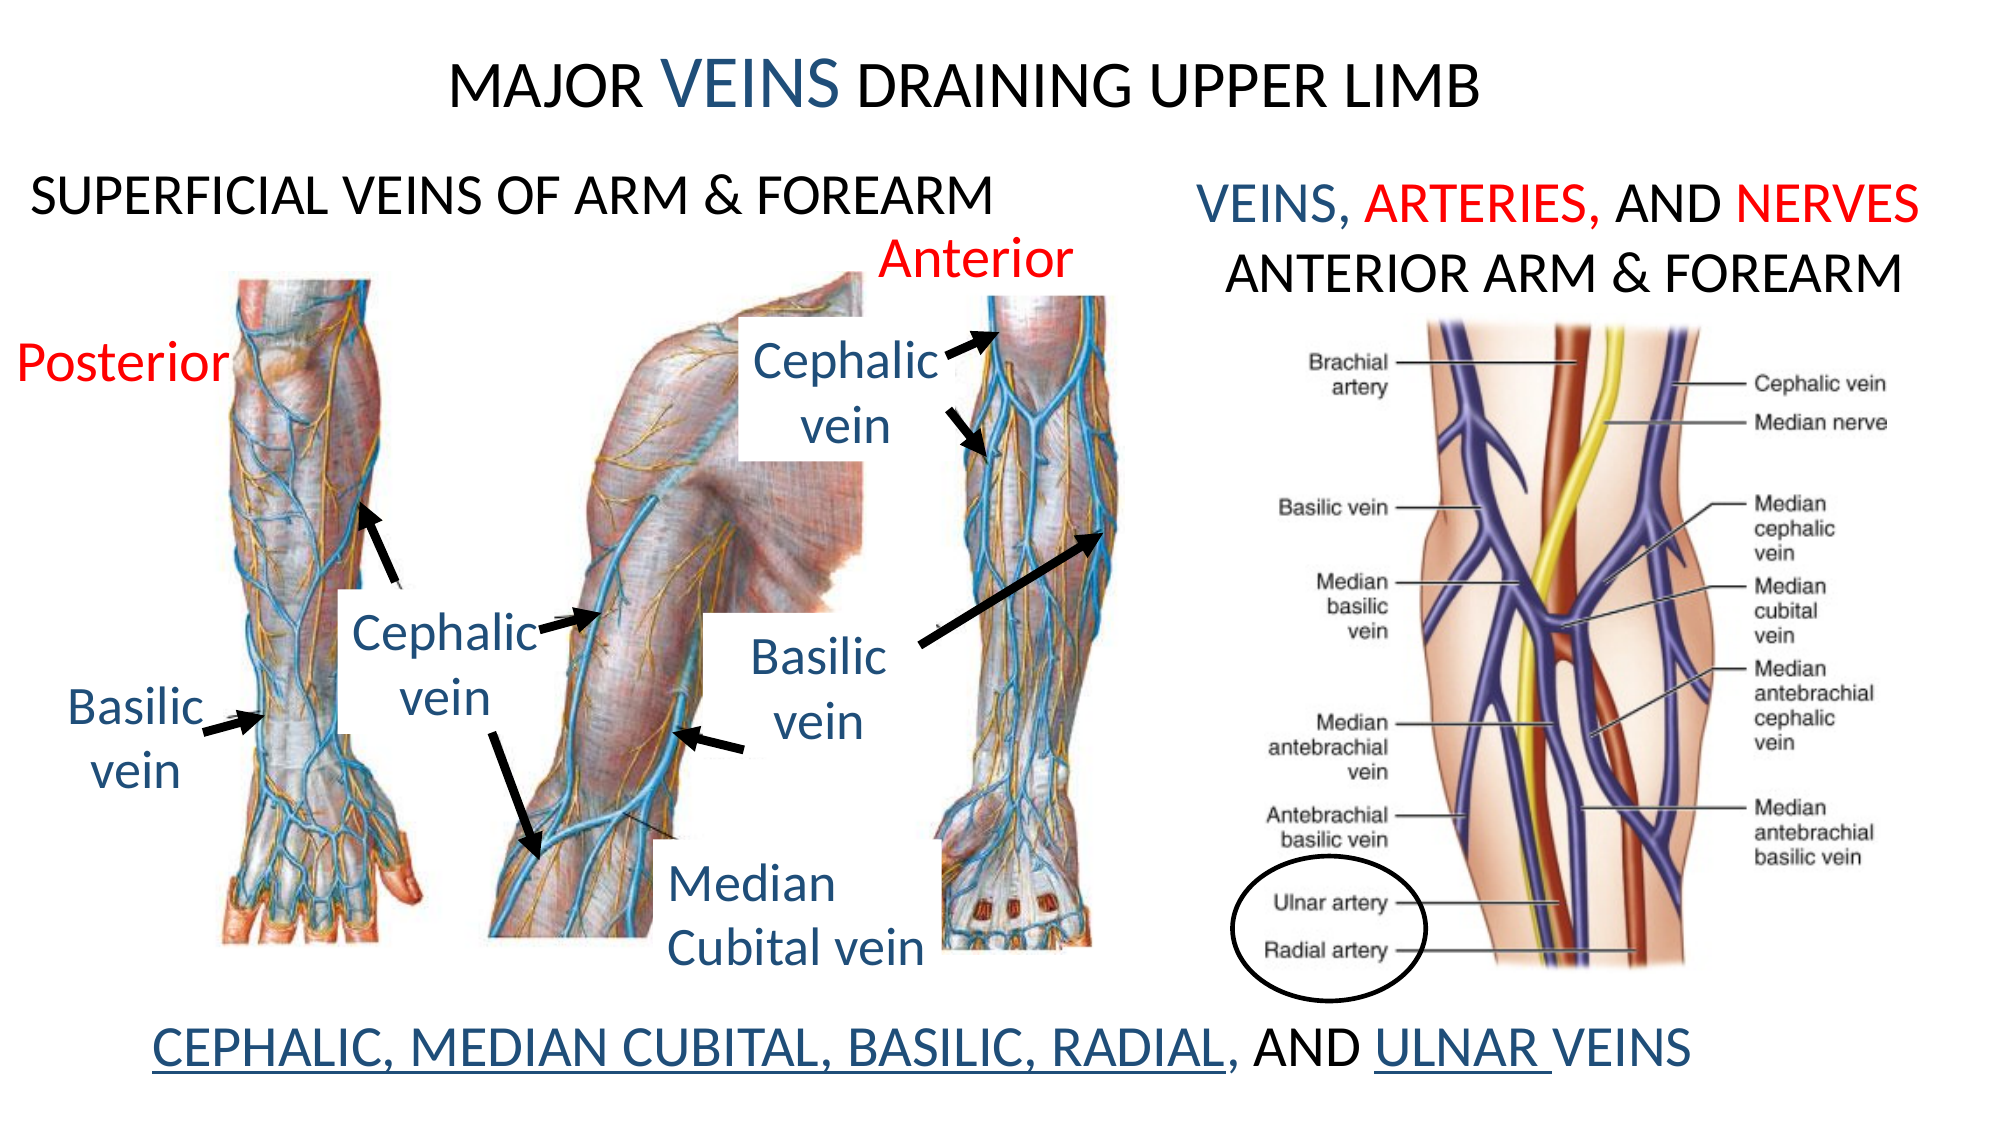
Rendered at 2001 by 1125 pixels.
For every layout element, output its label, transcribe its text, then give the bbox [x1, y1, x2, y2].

text_box Major Veins Draining Upper Limb [432, 24, 1497, 130]
text_box Veins, Arteries, and Nerves Anterior Arm & Forearm [1181, 156, 1948, 312]
text_box Superficial Veins of Arm & Forearm [15, 149, 1011, 234]
text_box Cephalic, Median Cubital, Basilic, Radial, and Ulnar veins [137, 1001, 1708, 1086]
text_box Posterior [1, 315, 49, 400]
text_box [1232, 313, 1887, 1001]
text_box Anterior [864, 212, 1091, 271]
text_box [49, 271, 1125, 986]
